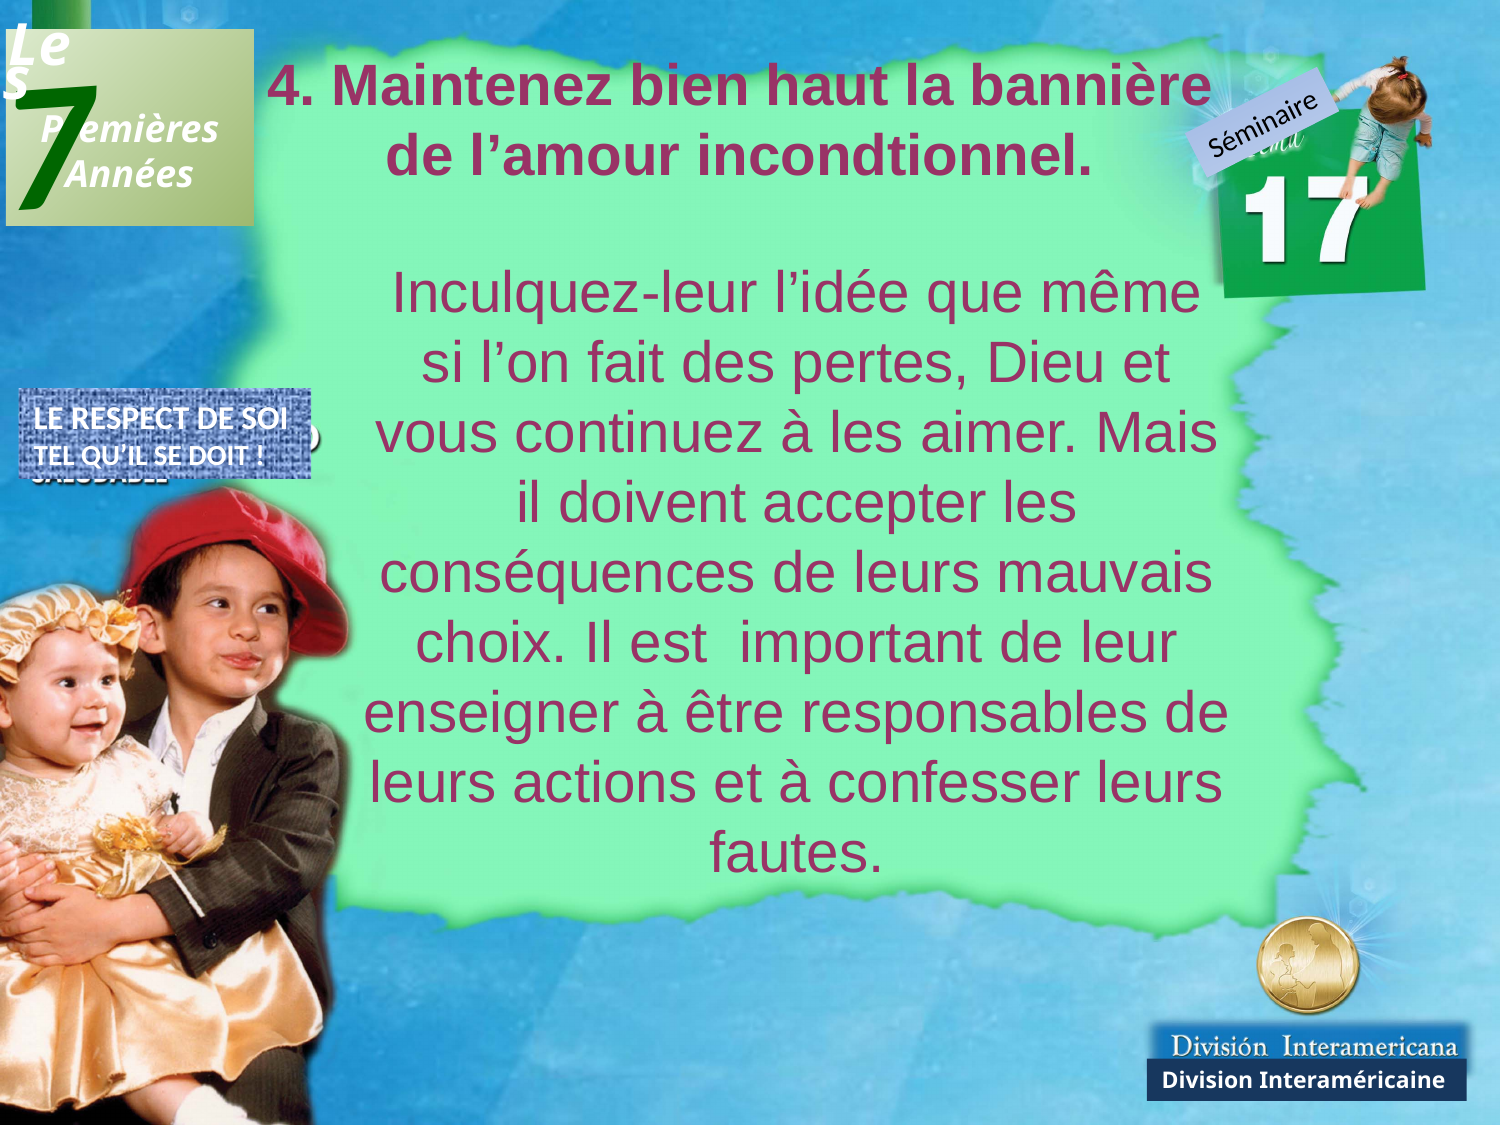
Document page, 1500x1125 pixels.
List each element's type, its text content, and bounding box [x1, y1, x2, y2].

text_box LE RESPECT DE SOI TEL QU’IL SE DOIT ! [18, 388, 312, 479]
text_box Inculquez-leur l’idée que même si l’on fait des pertes, Dieu et vous continuez à les aimer. Mais il doivent accepter les conséquences de leurs mauvais choix. Il est important de leur enseigner à être responsables de leurs actions et à confesser leurs fautes. [348, 246, 1247, 892]
text_box Division Interaméricaine [1146, 1058, 1467, 1101]
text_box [0, 17, 255, 256]
text_box Séminaire [1184, 66, 1340, 178]
picture [0, 0, 1500, 1125]
text_box 4. Maintenez bien haut la bannière de l’amour incondtionnel. [259, 39, 1239, 195]
